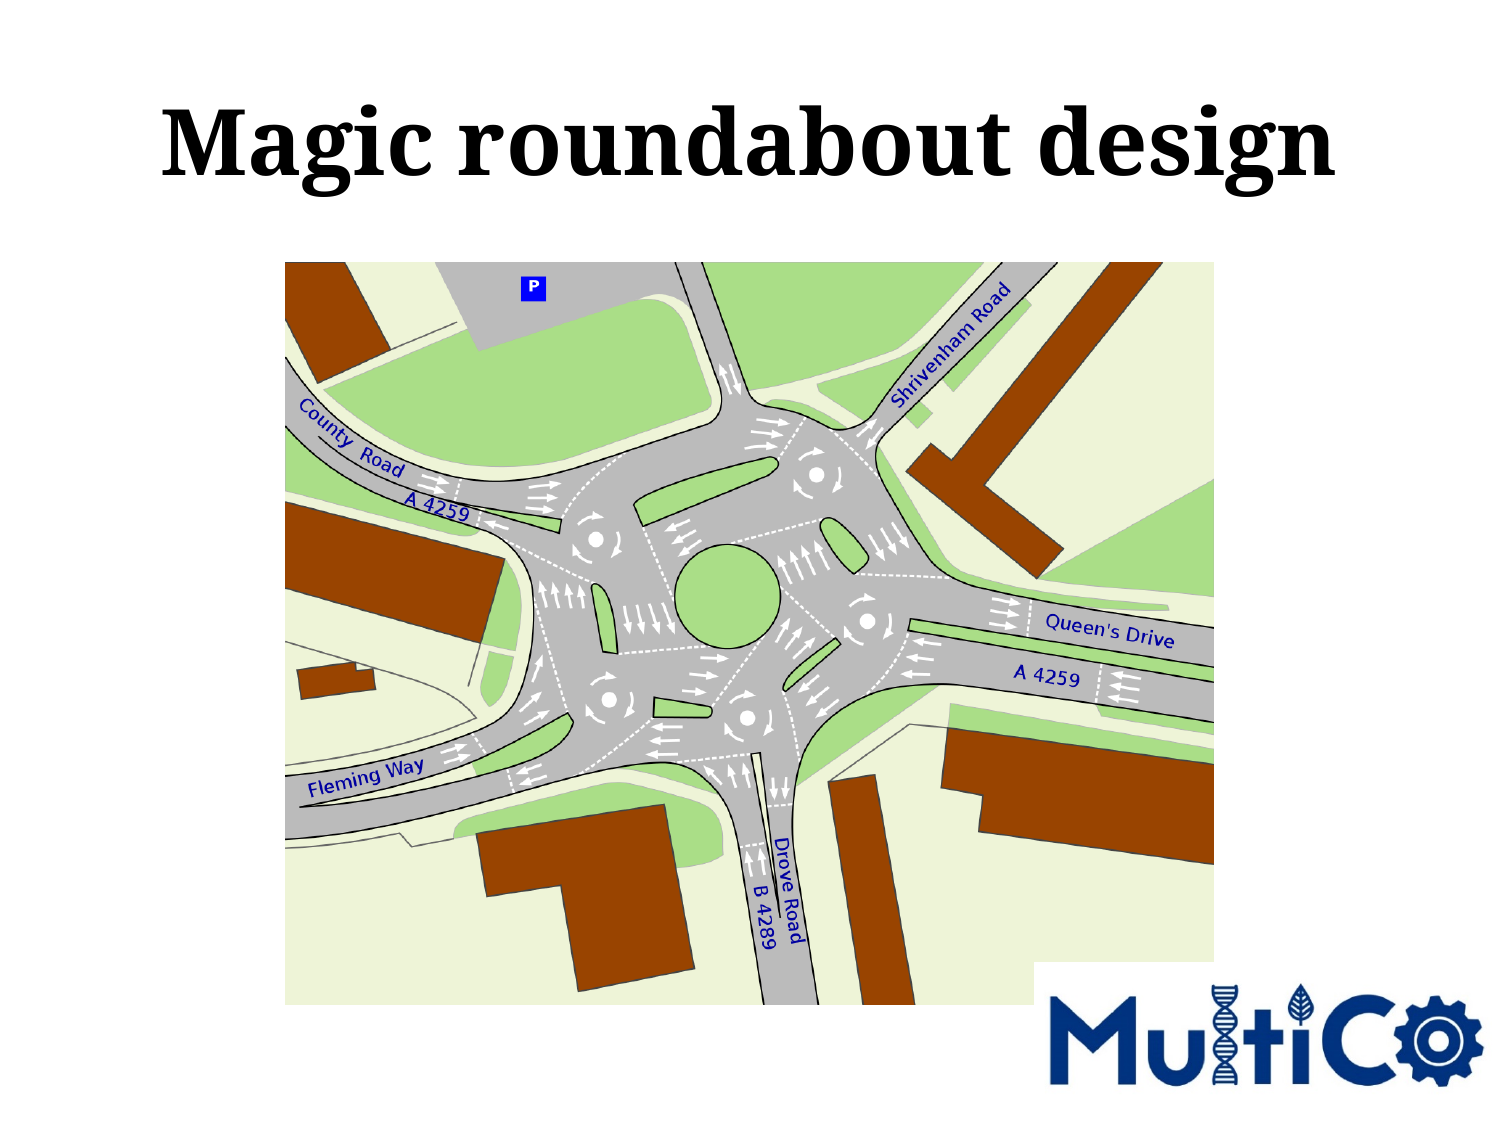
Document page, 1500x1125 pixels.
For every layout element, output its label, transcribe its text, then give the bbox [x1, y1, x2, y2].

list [285, 262, 1215, 1006]
picture [1034, 961, 1500, 1108]
title Magic roundabout design [75, 45, 1425, 233]
